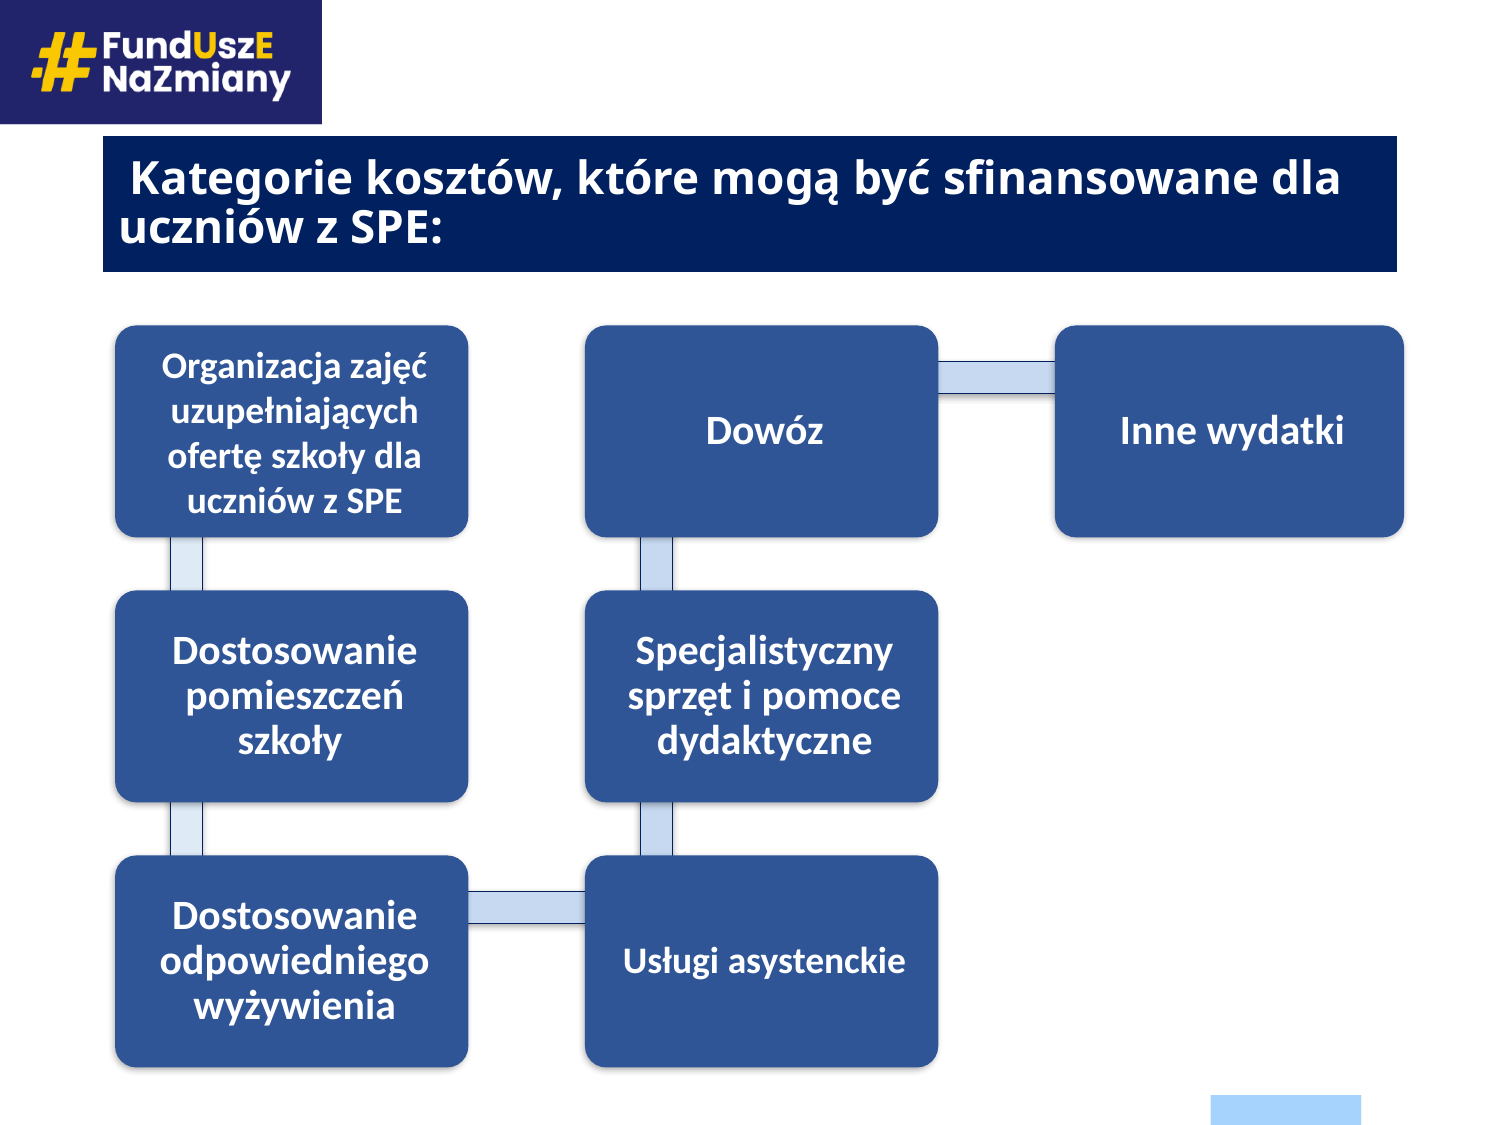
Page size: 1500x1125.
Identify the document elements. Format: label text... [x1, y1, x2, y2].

picture [0, 0, 1500, 1125]
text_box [84, 325, 1435, 1068]
title Kategorie kosztów, które mogą być sfinansowane dla uczniów z SPE: [103, 136, 1397, 272]
